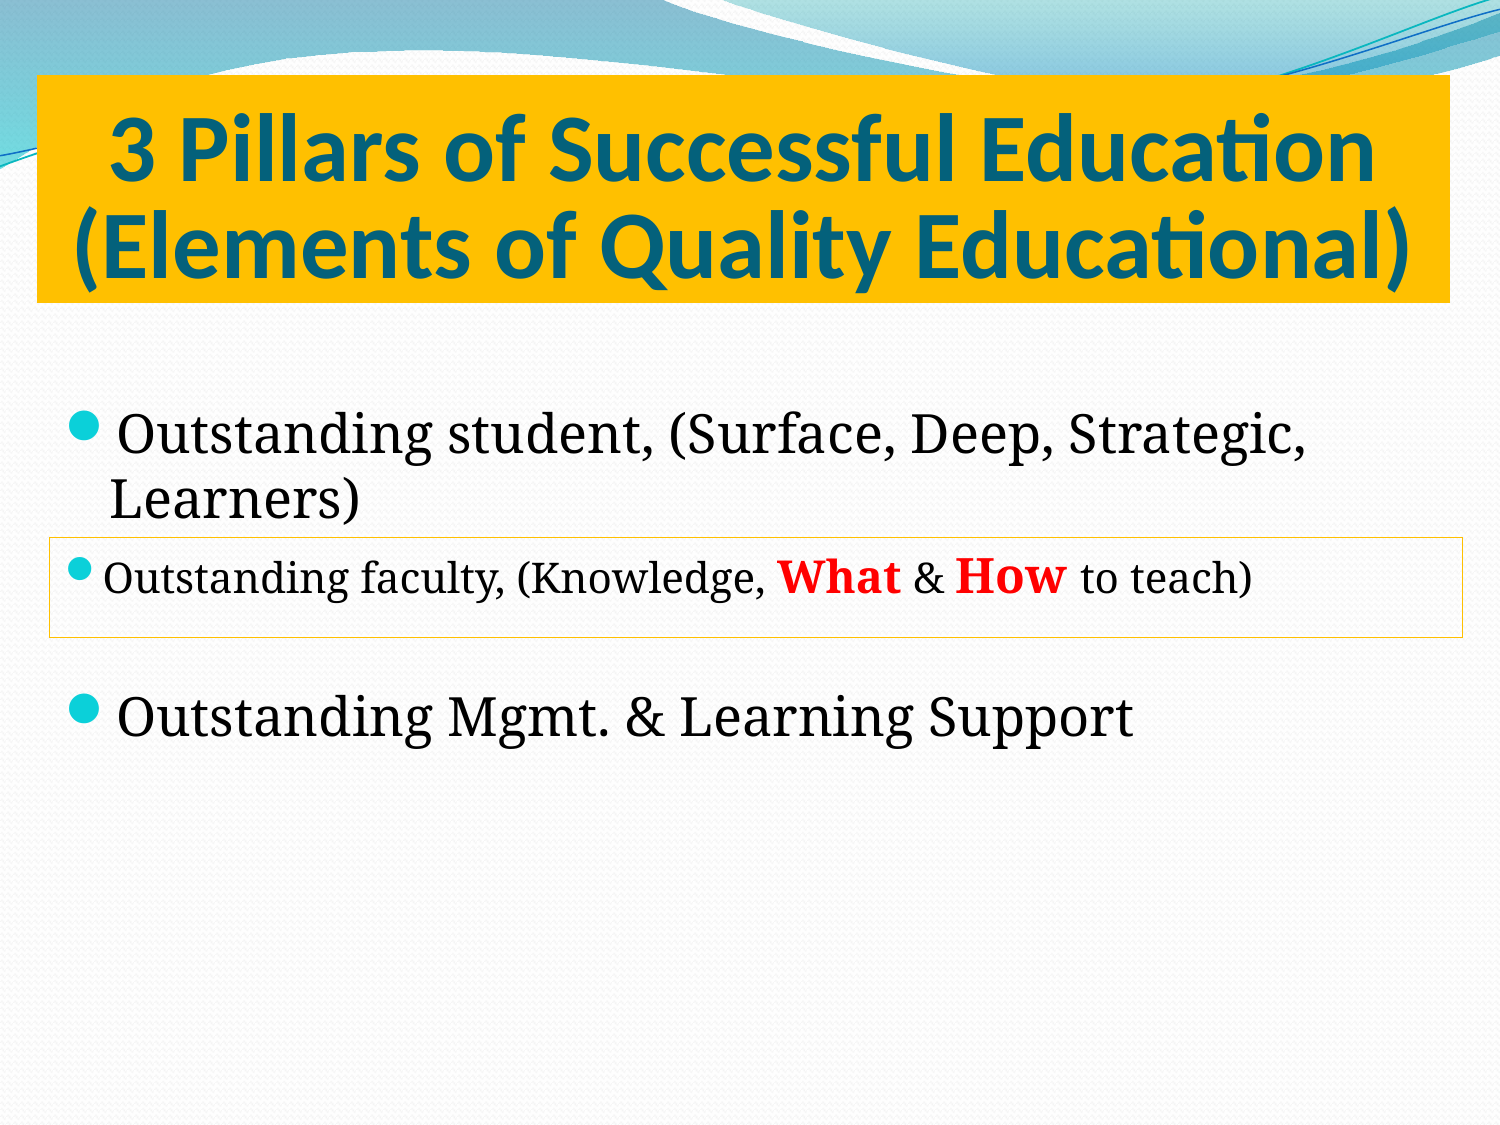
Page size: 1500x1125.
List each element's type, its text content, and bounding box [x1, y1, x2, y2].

list Outstanding student, (Surface, Deep, Strategic, Learners) [50, 392, 1475, 488]
text_box Outstanding faculty, (Knowledge, What & How to teach) [49, 537, 1463, 638]
text_box Outstanding Mgmt. & Learning Support [49, 675, 1400, 775]
title 3 Pillars of Successful Education (Elements of Quality Educational) [37, 75, 1450, 303]
